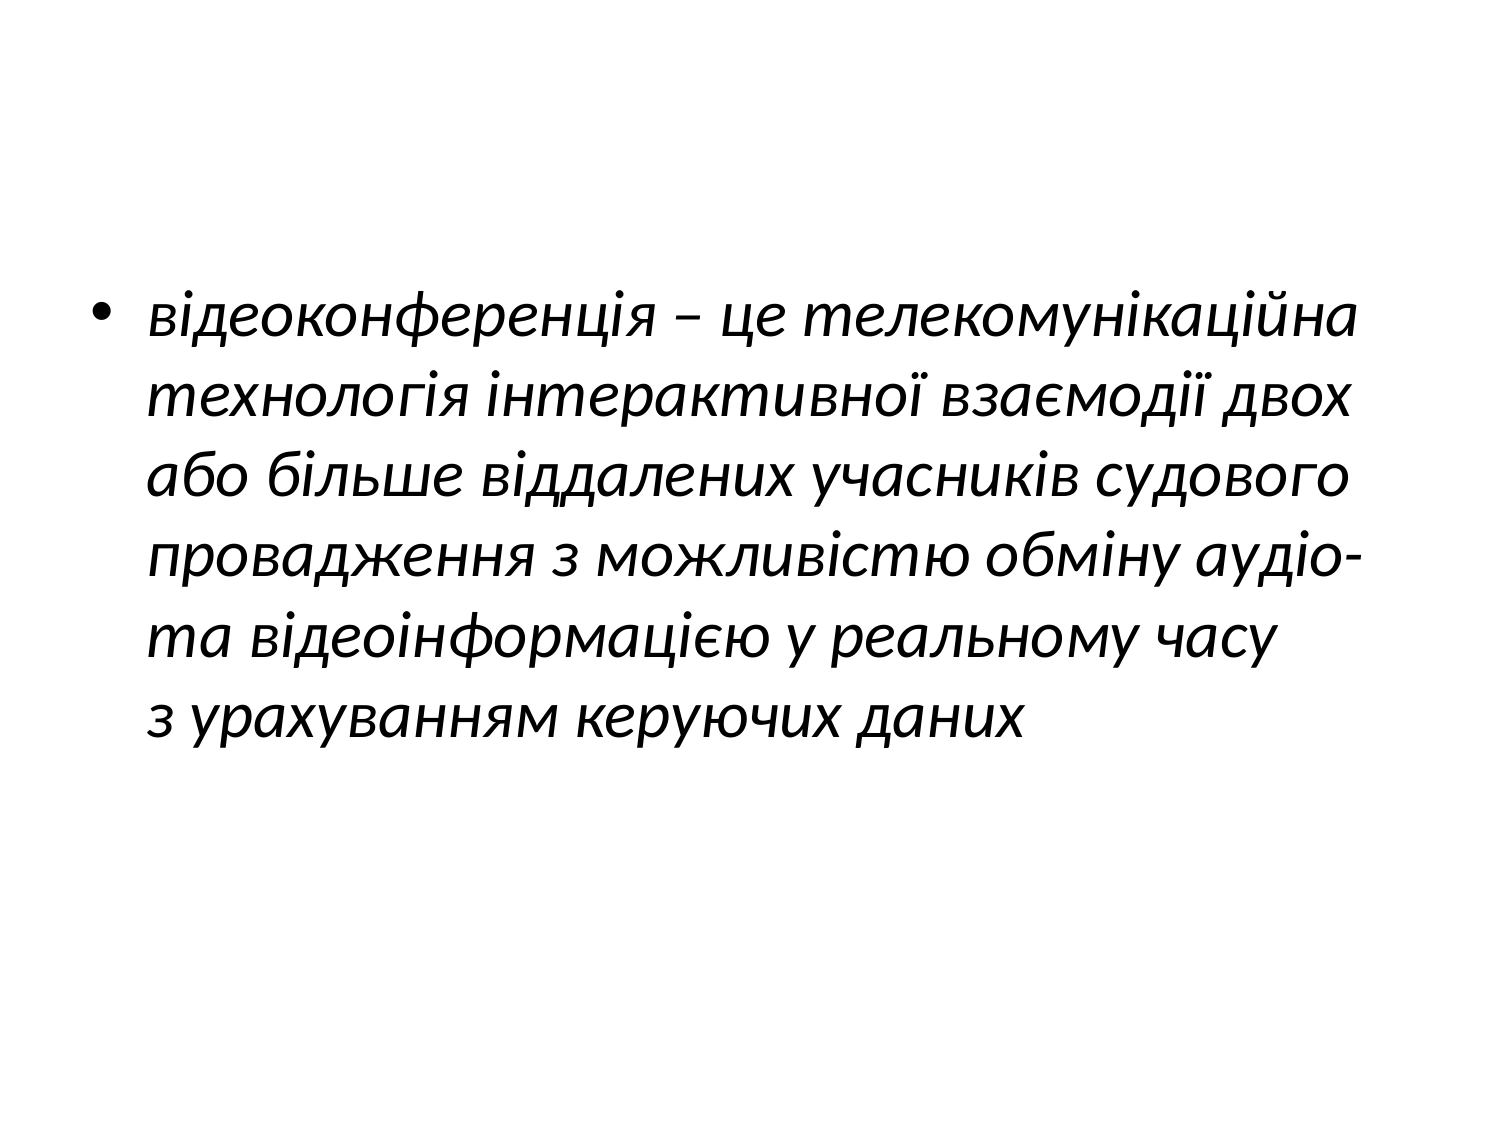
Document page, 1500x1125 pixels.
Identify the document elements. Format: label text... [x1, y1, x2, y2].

list відеоконференція – це телекомунікаційна технологія інтерактивної взаємодії двох або більше віддалених учасників судового провадження з можливістю обміну аудіо- та відеоінформацією у реальному часу з урахуванням керуючих даних [75, 262, 1425, 1005]
